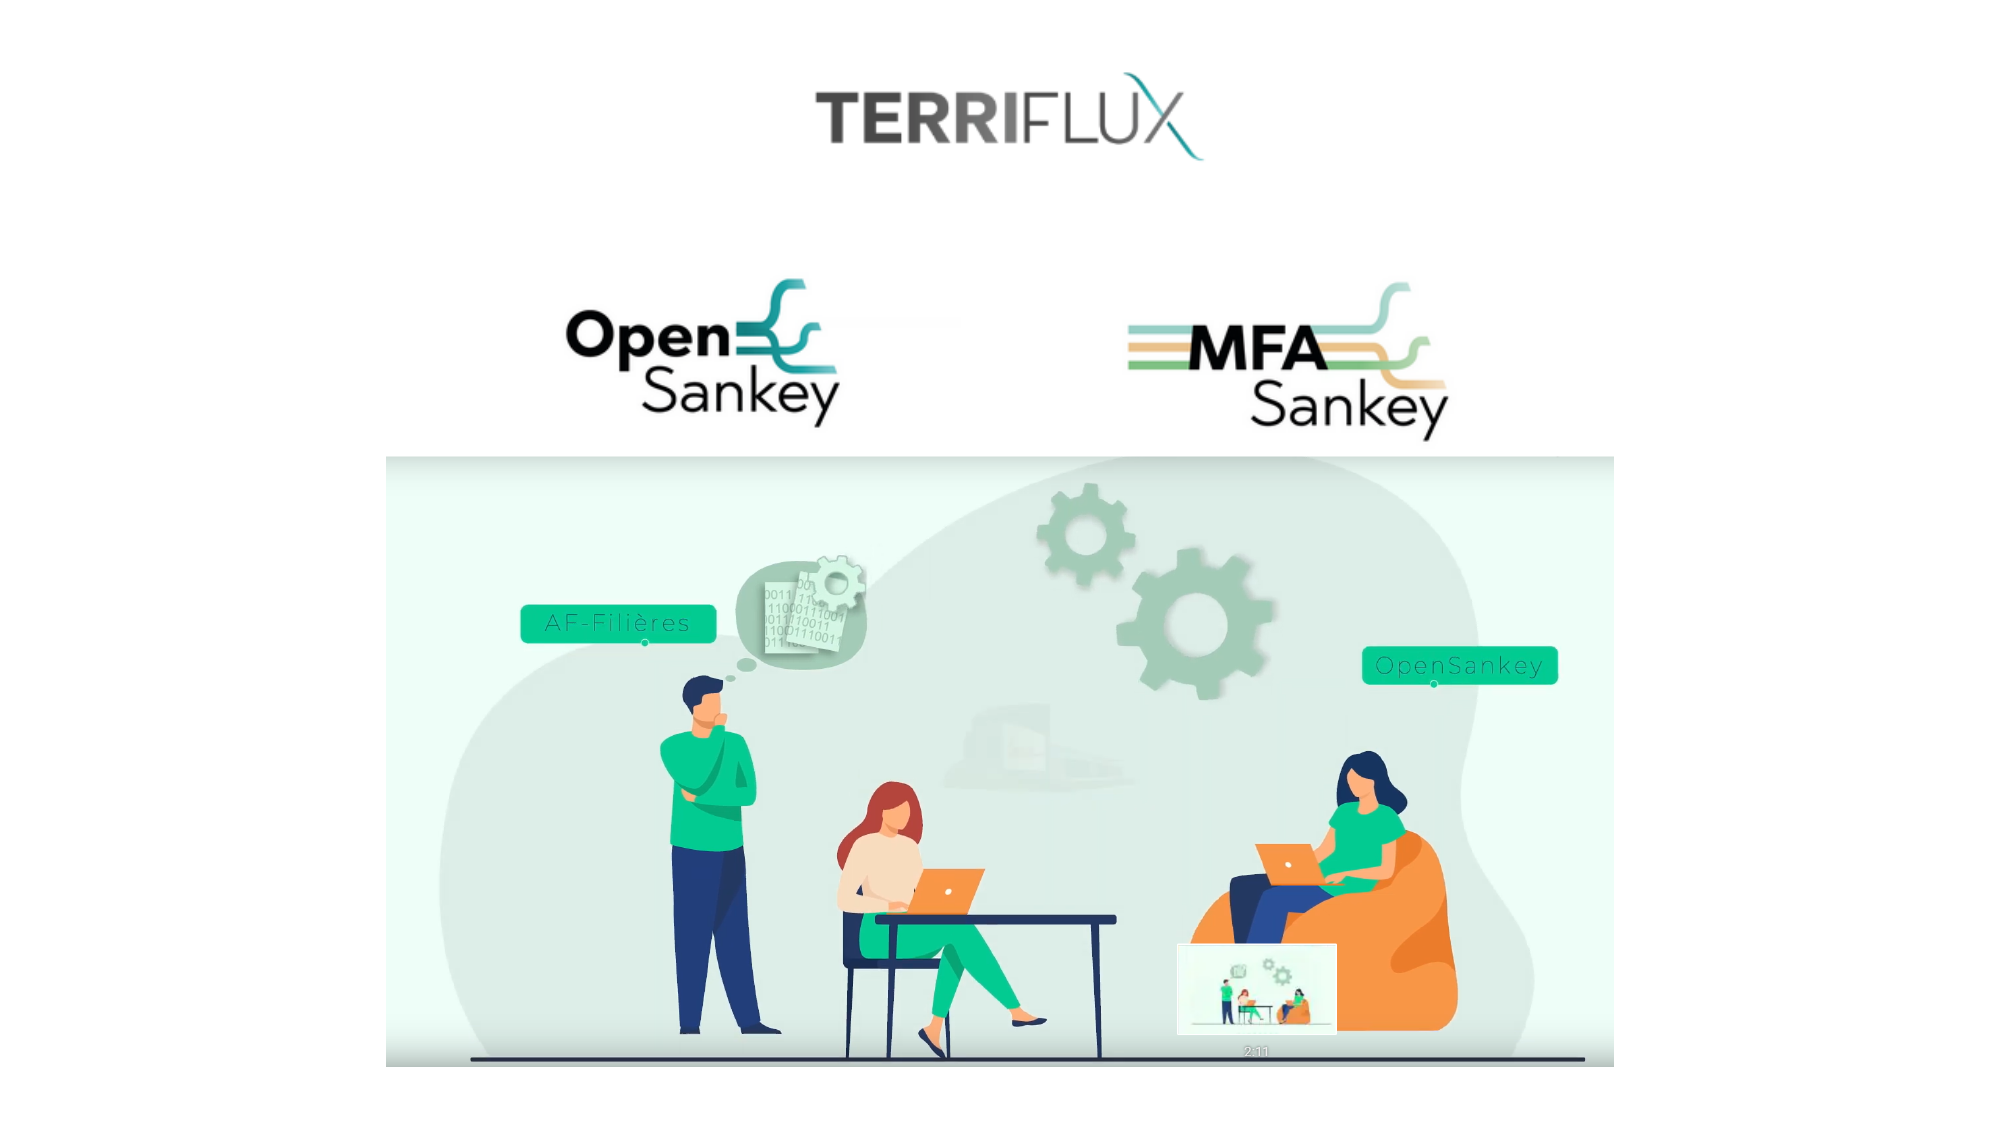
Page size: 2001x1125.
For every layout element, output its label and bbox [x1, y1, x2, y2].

picture [386, 224, 1614, 1067]
picture [806, 68, 1251, 178]
